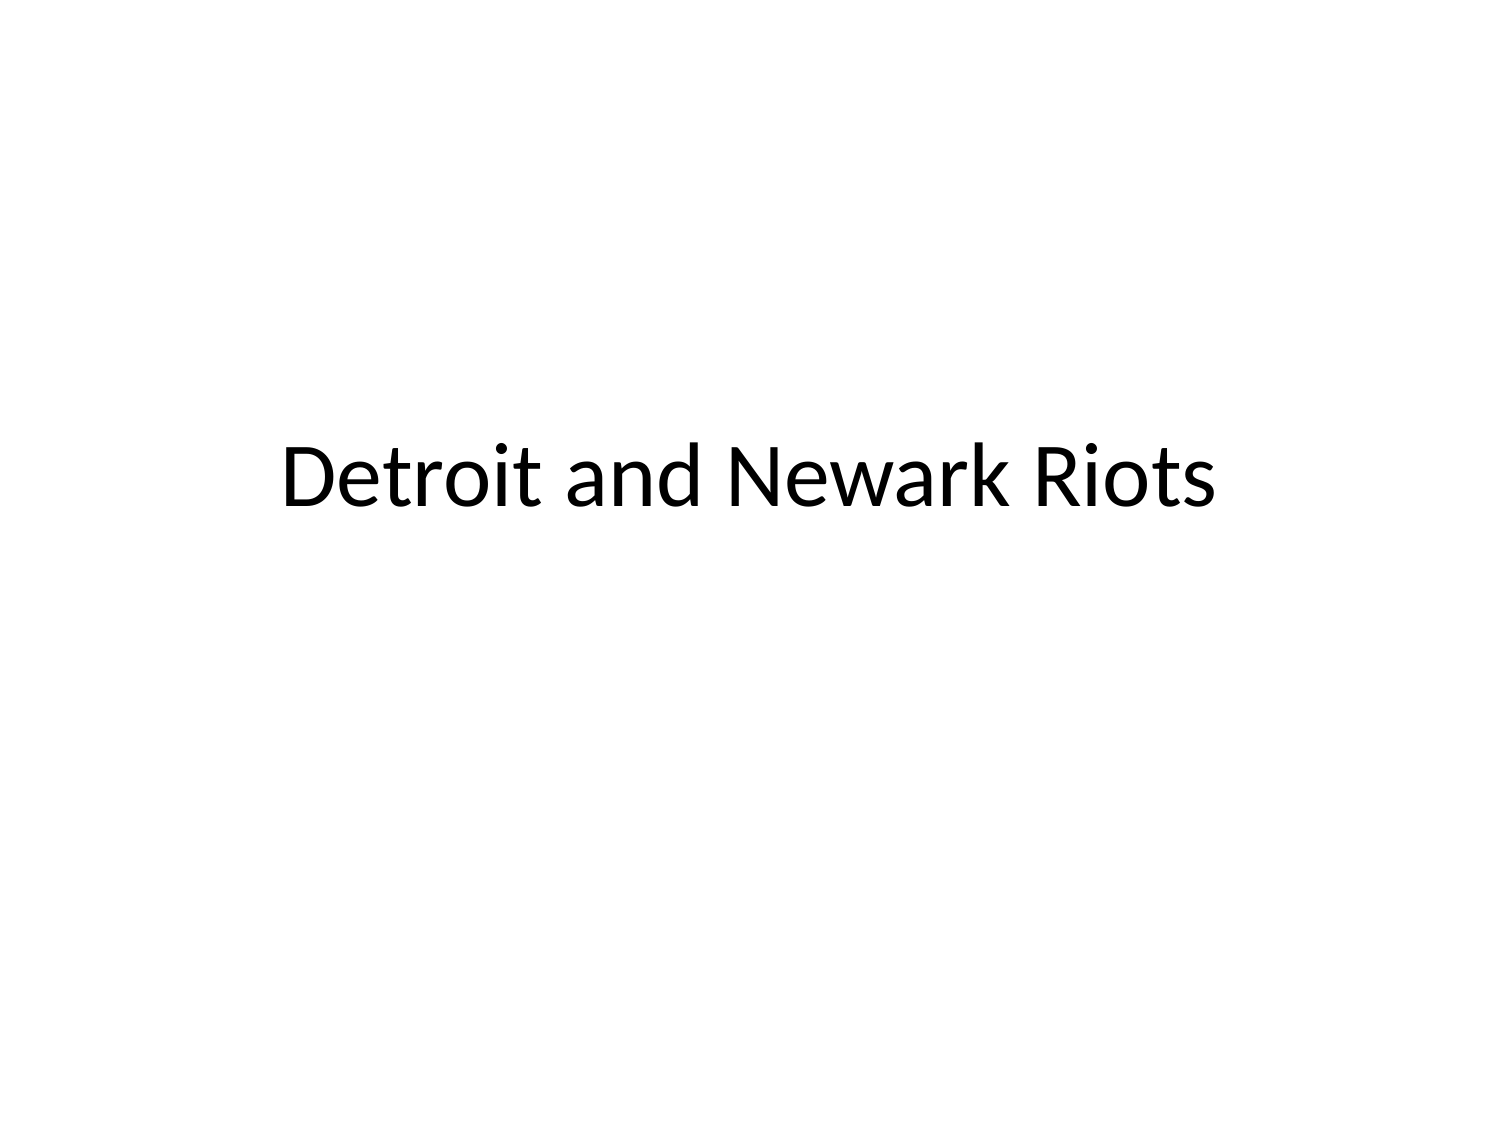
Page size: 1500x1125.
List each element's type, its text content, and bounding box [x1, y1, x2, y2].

title Detroit and Newark Riots [112, 349, 1388, 591]
